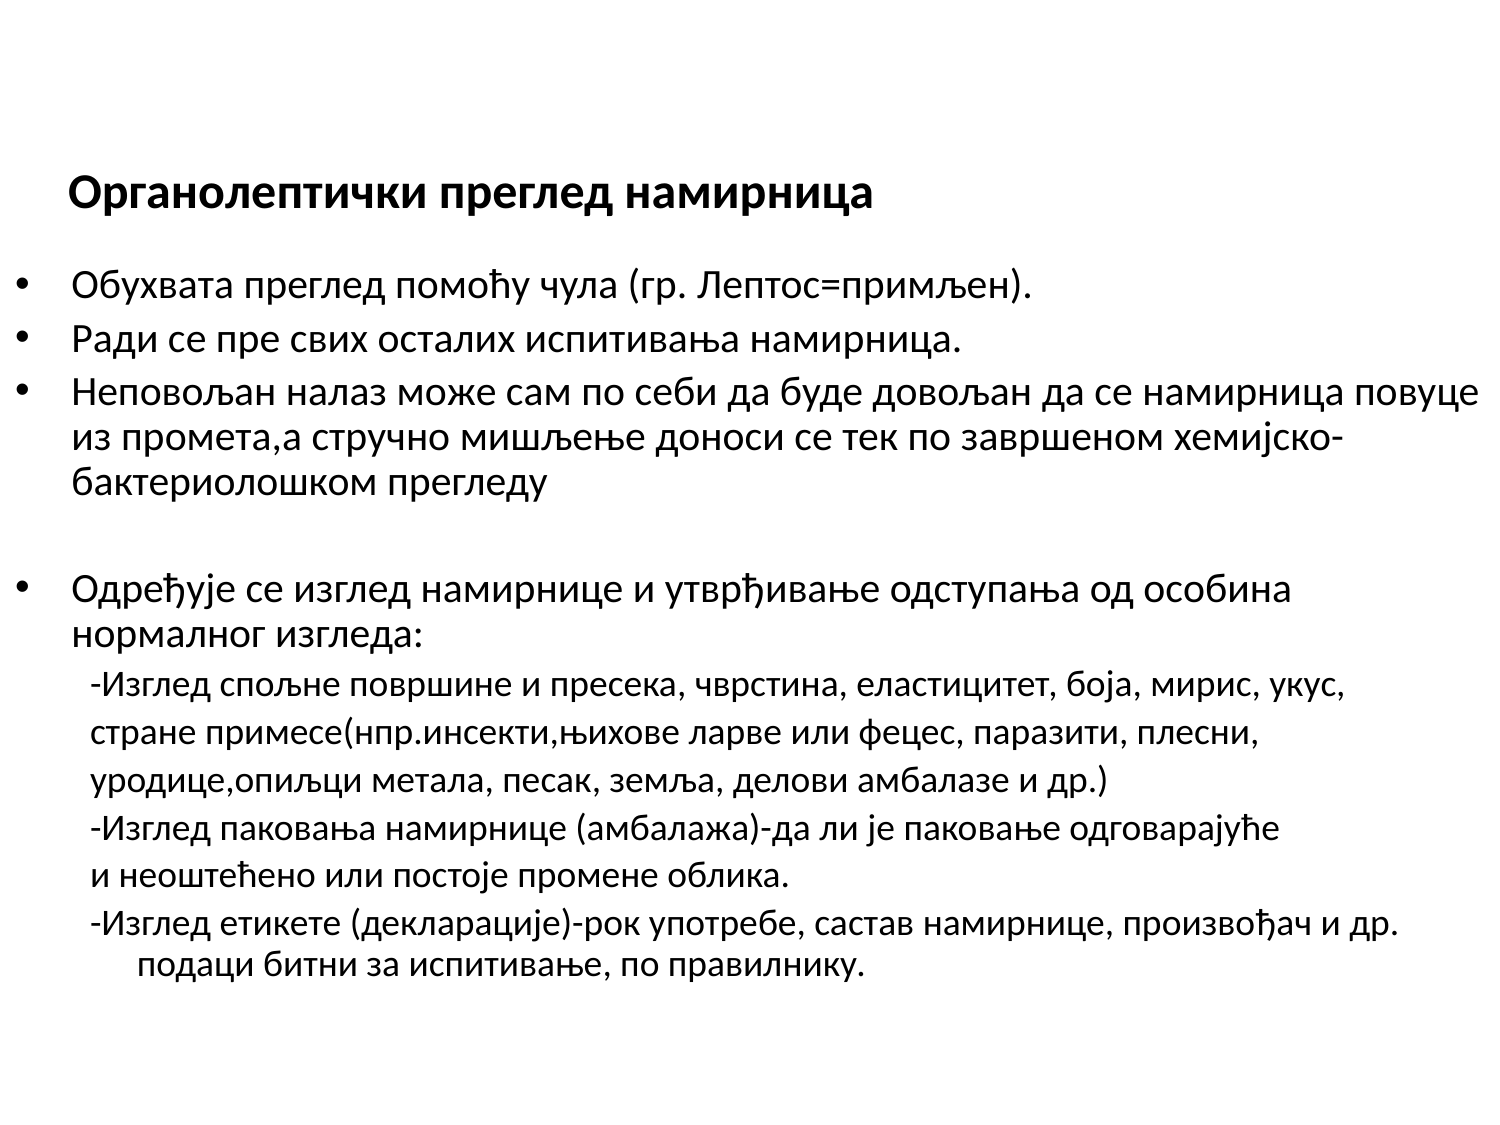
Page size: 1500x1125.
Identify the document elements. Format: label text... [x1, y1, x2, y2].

title Органолептички преглед намирница [53, 113, 1500, 255]
list Обухвата преглед помоћу чула (гр. Лептос=примљен). Ради се пре свих осталих испитивања намирница. Неповољан налаз може сам по себи да буде довољан да се намирница повуце из промета,а стручно мишљење доноси се тек по завршеном хемијско-бактериолошком прегледу Одређује се изглед намирнице и утврђивање одступања од особина нормалног изгледа: -Изглед спољне површине и пресека, чврстина, еластицитет, боја, мирис, укус, стране примесе(нпр.инсекти,њихове ларве или фецес, паразити, плесни, уродице,опиљци метала, песак, земља, делови амбалазе и др.) -Изглед паковања намирнице (амбалажа)-да ли је паковање одговарајуће и неоштећено или постоје промене облика. -Изглед етикете (декларације)-рок употребе, састав намирнице, произвођач и др. подаци битни за испитивање, по правилнику. [0, 255, 1500, 1125]
